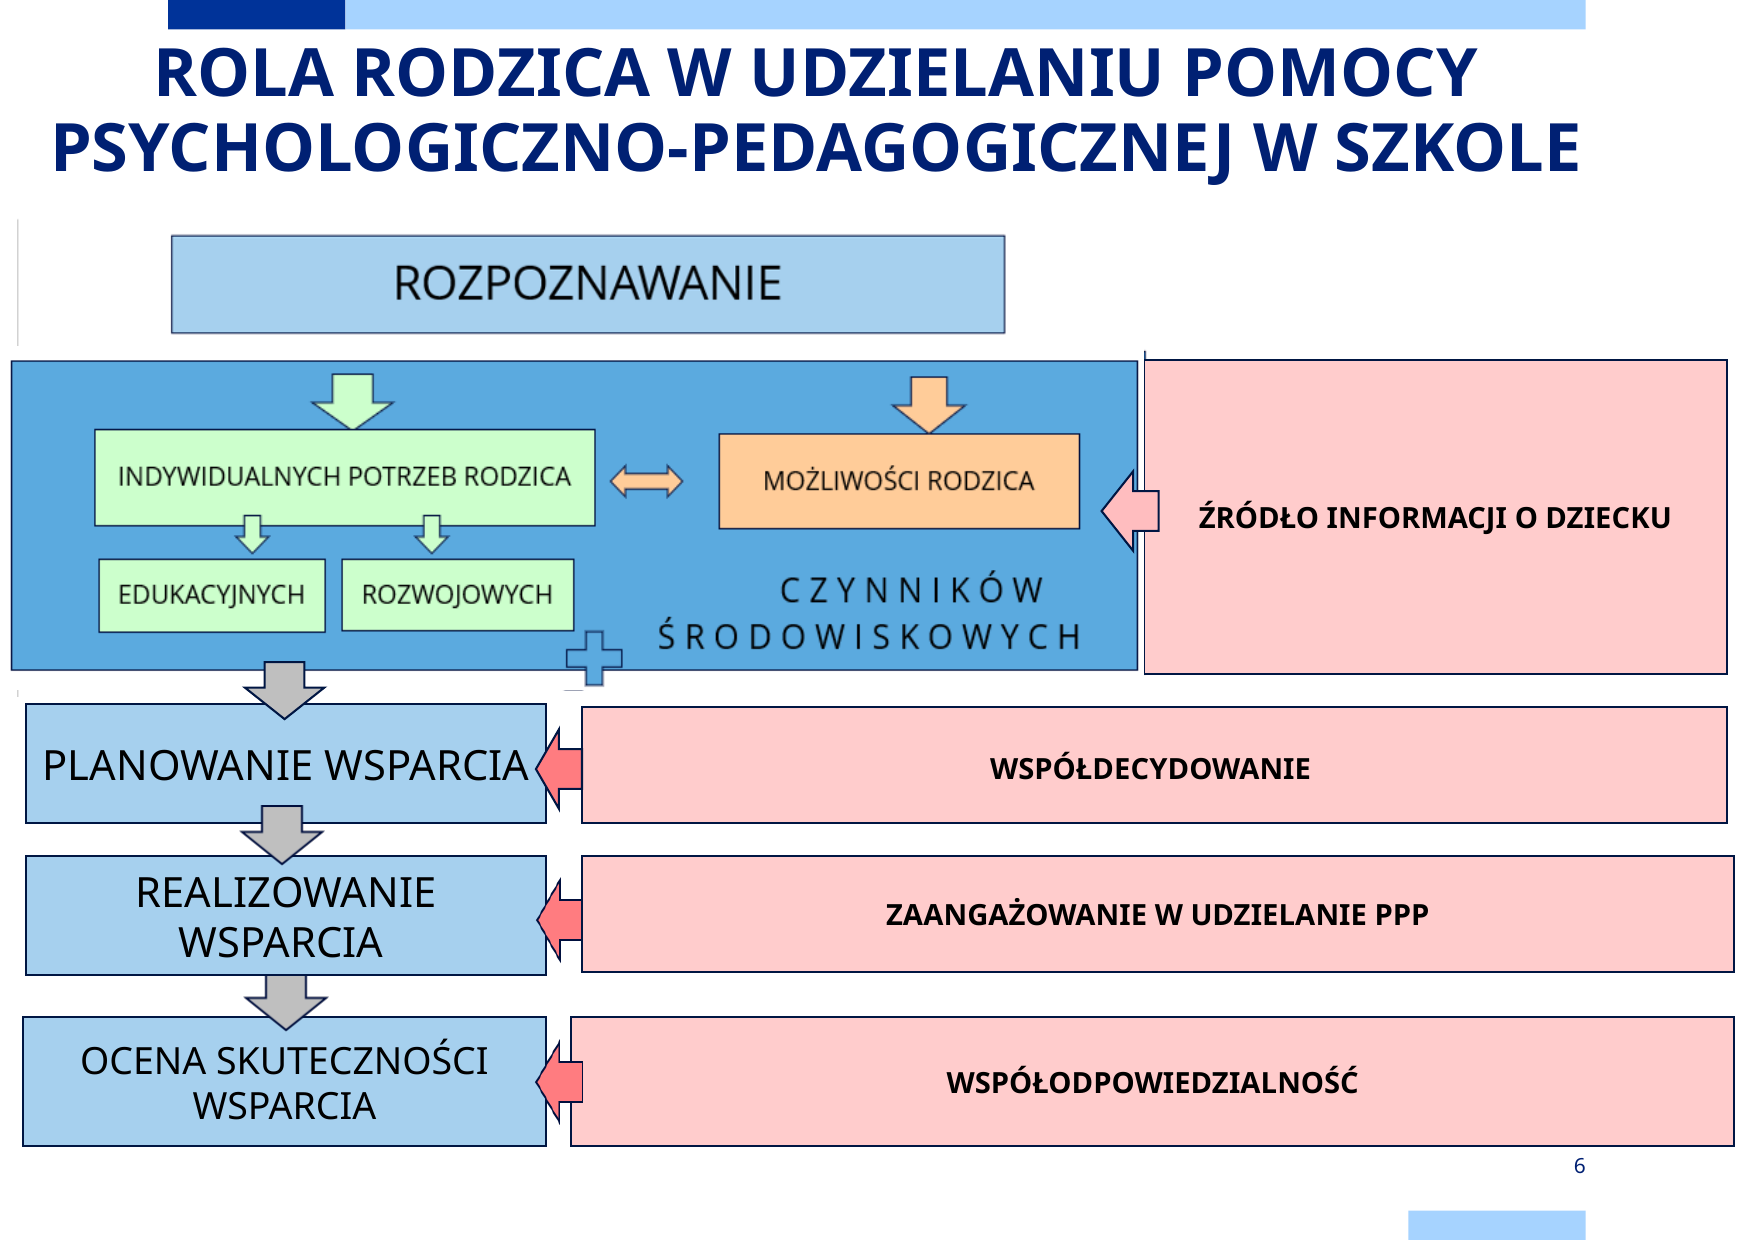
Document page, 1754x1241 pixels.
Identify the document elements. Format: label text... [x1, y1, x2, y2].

picture [239, 805, 325, 866]
picture [4, 346, 1144, 690]
text_box ŹRÓDŁO INFORMACJI O DZIECKU [1152, 359, 1728, 675]
picture [243, 971, 329, 1032]
text_box [255, 697, 315, 721]
text_box [1152, 490, 1160, 532]
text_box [535, 707, 1728, 824]
text_box OCENA SKUTECZNOŚCI WSPARCIA [22, 1016, 534, 1147]
text_box REALIZOWANIE WSPARCIA [25, 855, 547, 976]
text_box PLANOWANIE WSPARCIA [25, 703, 547, 824]
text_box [534, 1016, 1735, 1147]
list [11, 202, 1152, 697]
slide_number 6 [1408, 1151, 1586, 1182]
title ROLA RODZICA W UDZIELANIU POMOCY PSYCHOLOGICZNO-PEDAGOGICZNEJ W SZKOLE [0, 34, 1633, 189]
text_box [535, 855, 1735, 972]
